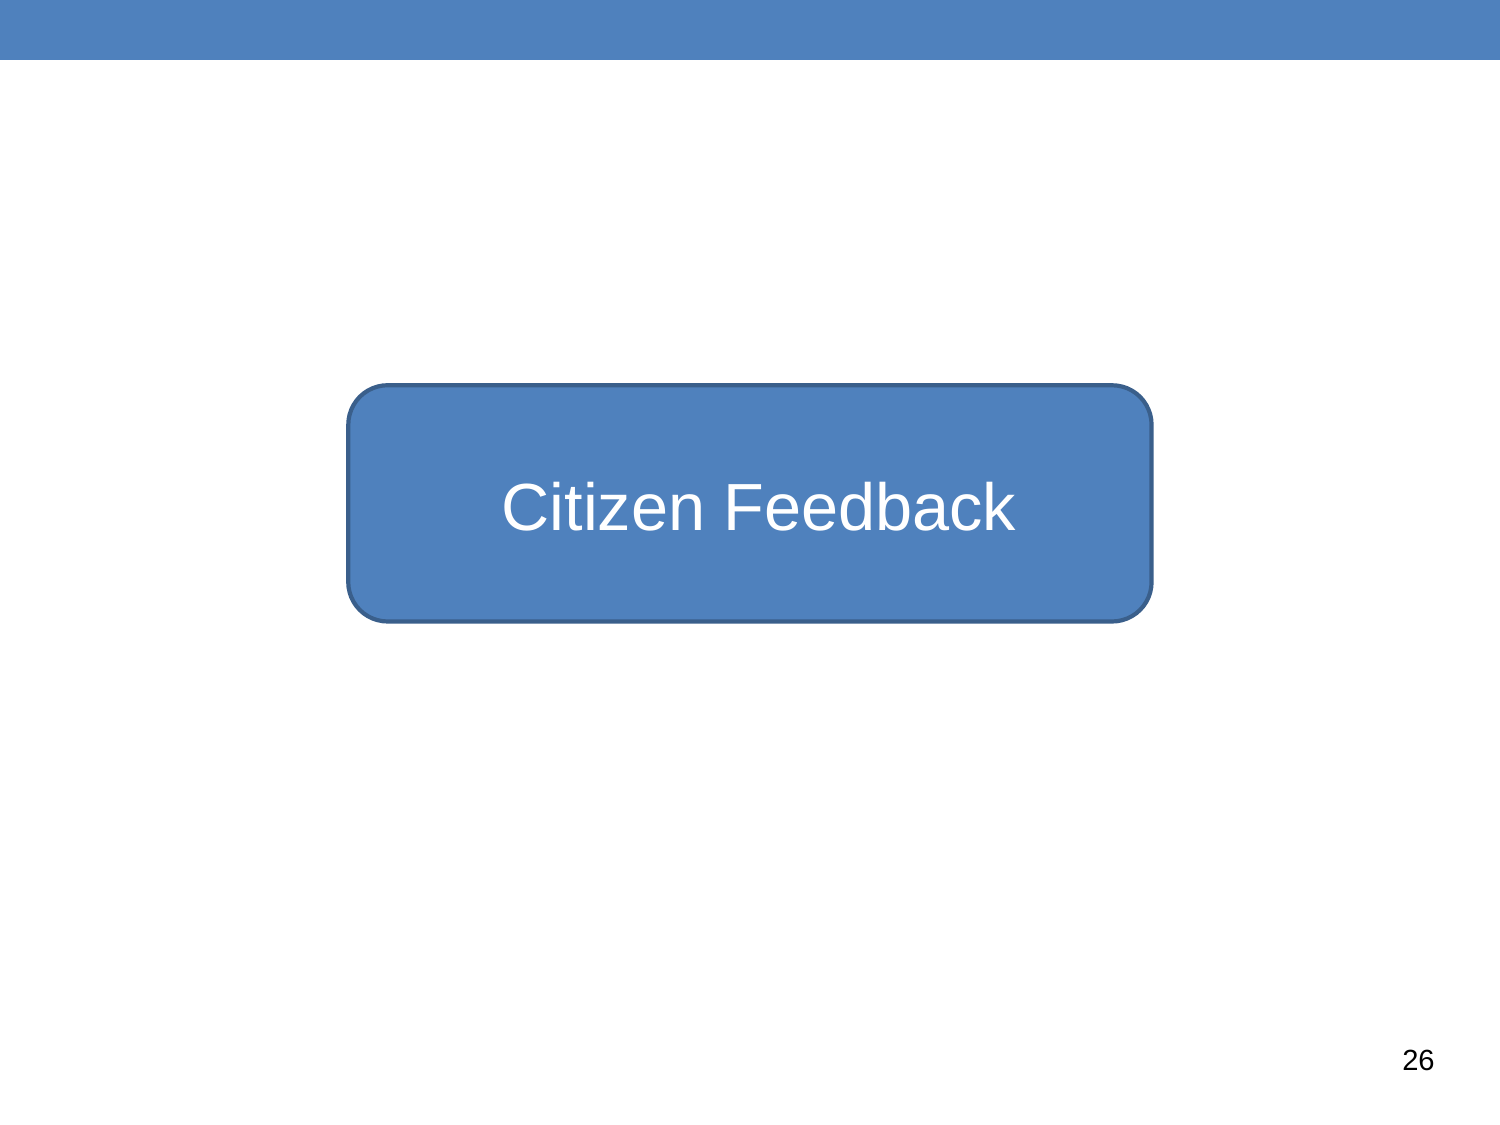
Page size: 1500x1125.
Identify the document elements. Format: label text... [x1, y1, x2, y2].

text_box 26 [1387, 1025, 1463, 1092]
text_box Citizen Feedback [346, 383, 1154, 624]
